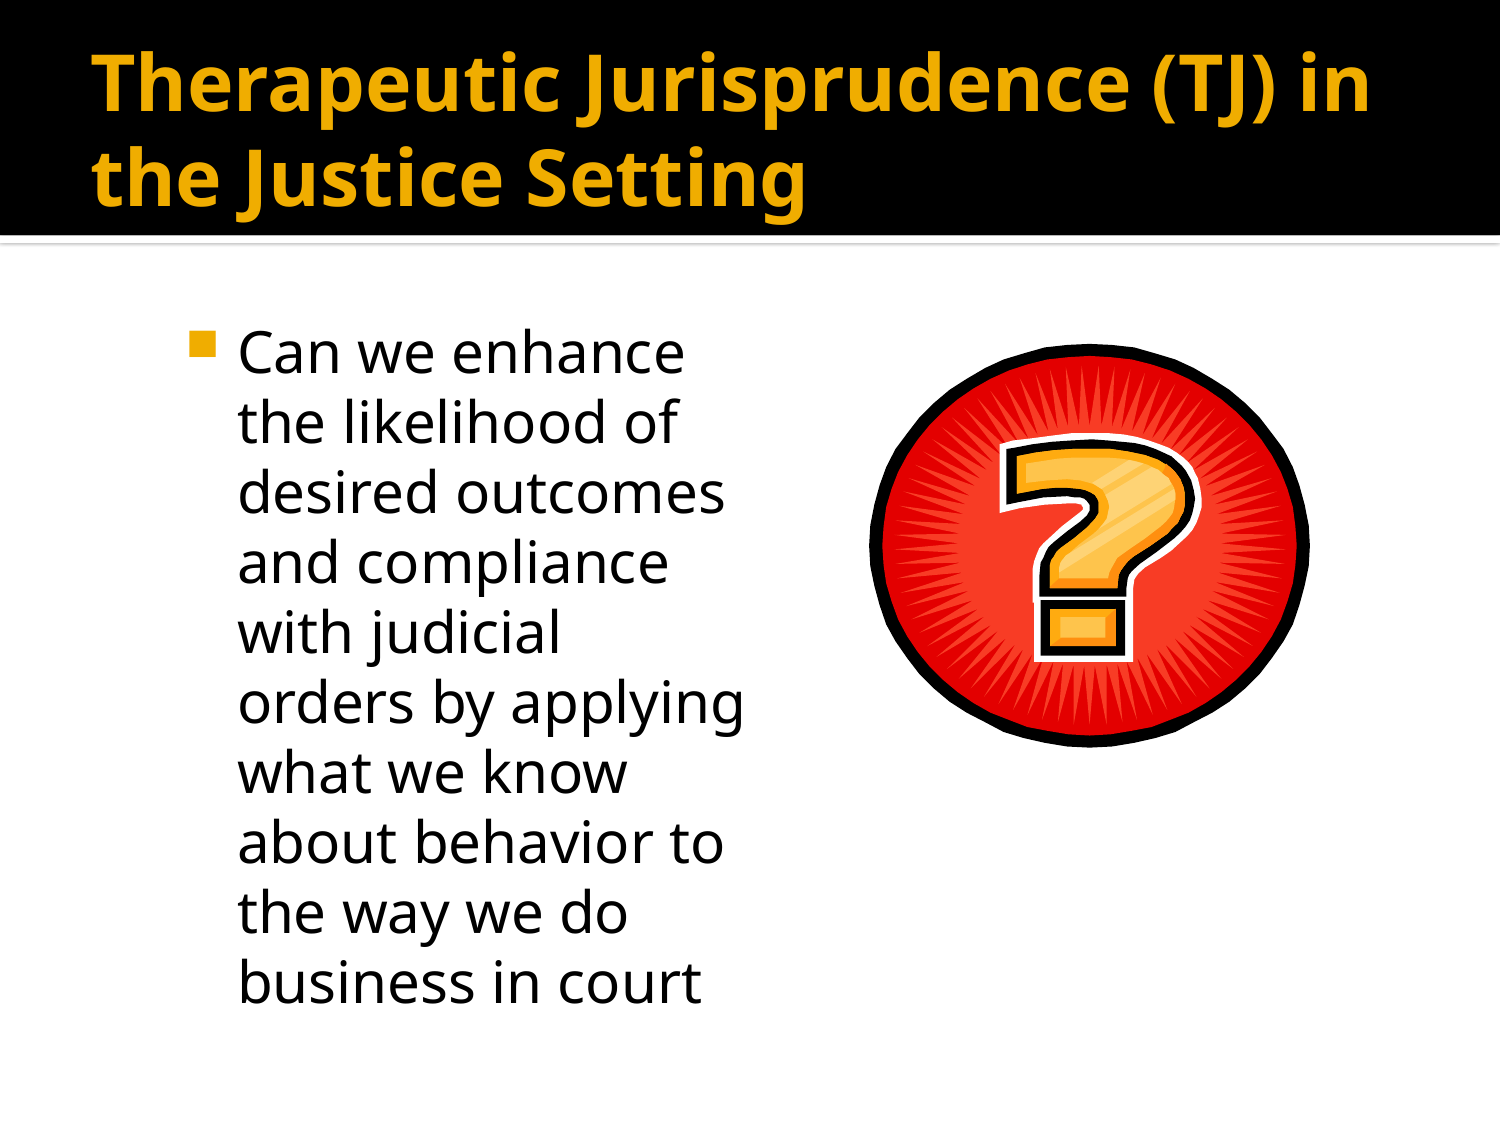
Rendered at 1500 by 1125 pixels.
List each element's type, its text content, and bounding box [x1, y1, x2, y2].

picture [866, 341, 1313, 750]
title Therapeutic Jurisprudence (TJ) in the Justice Setting [75, 24, 1425, 231]
list Can we enhance the likelihood of desired outcomes and compliance with judicial orders by applying what we know about behavior to the way we do business in court [150, 299, 765, 1050]
